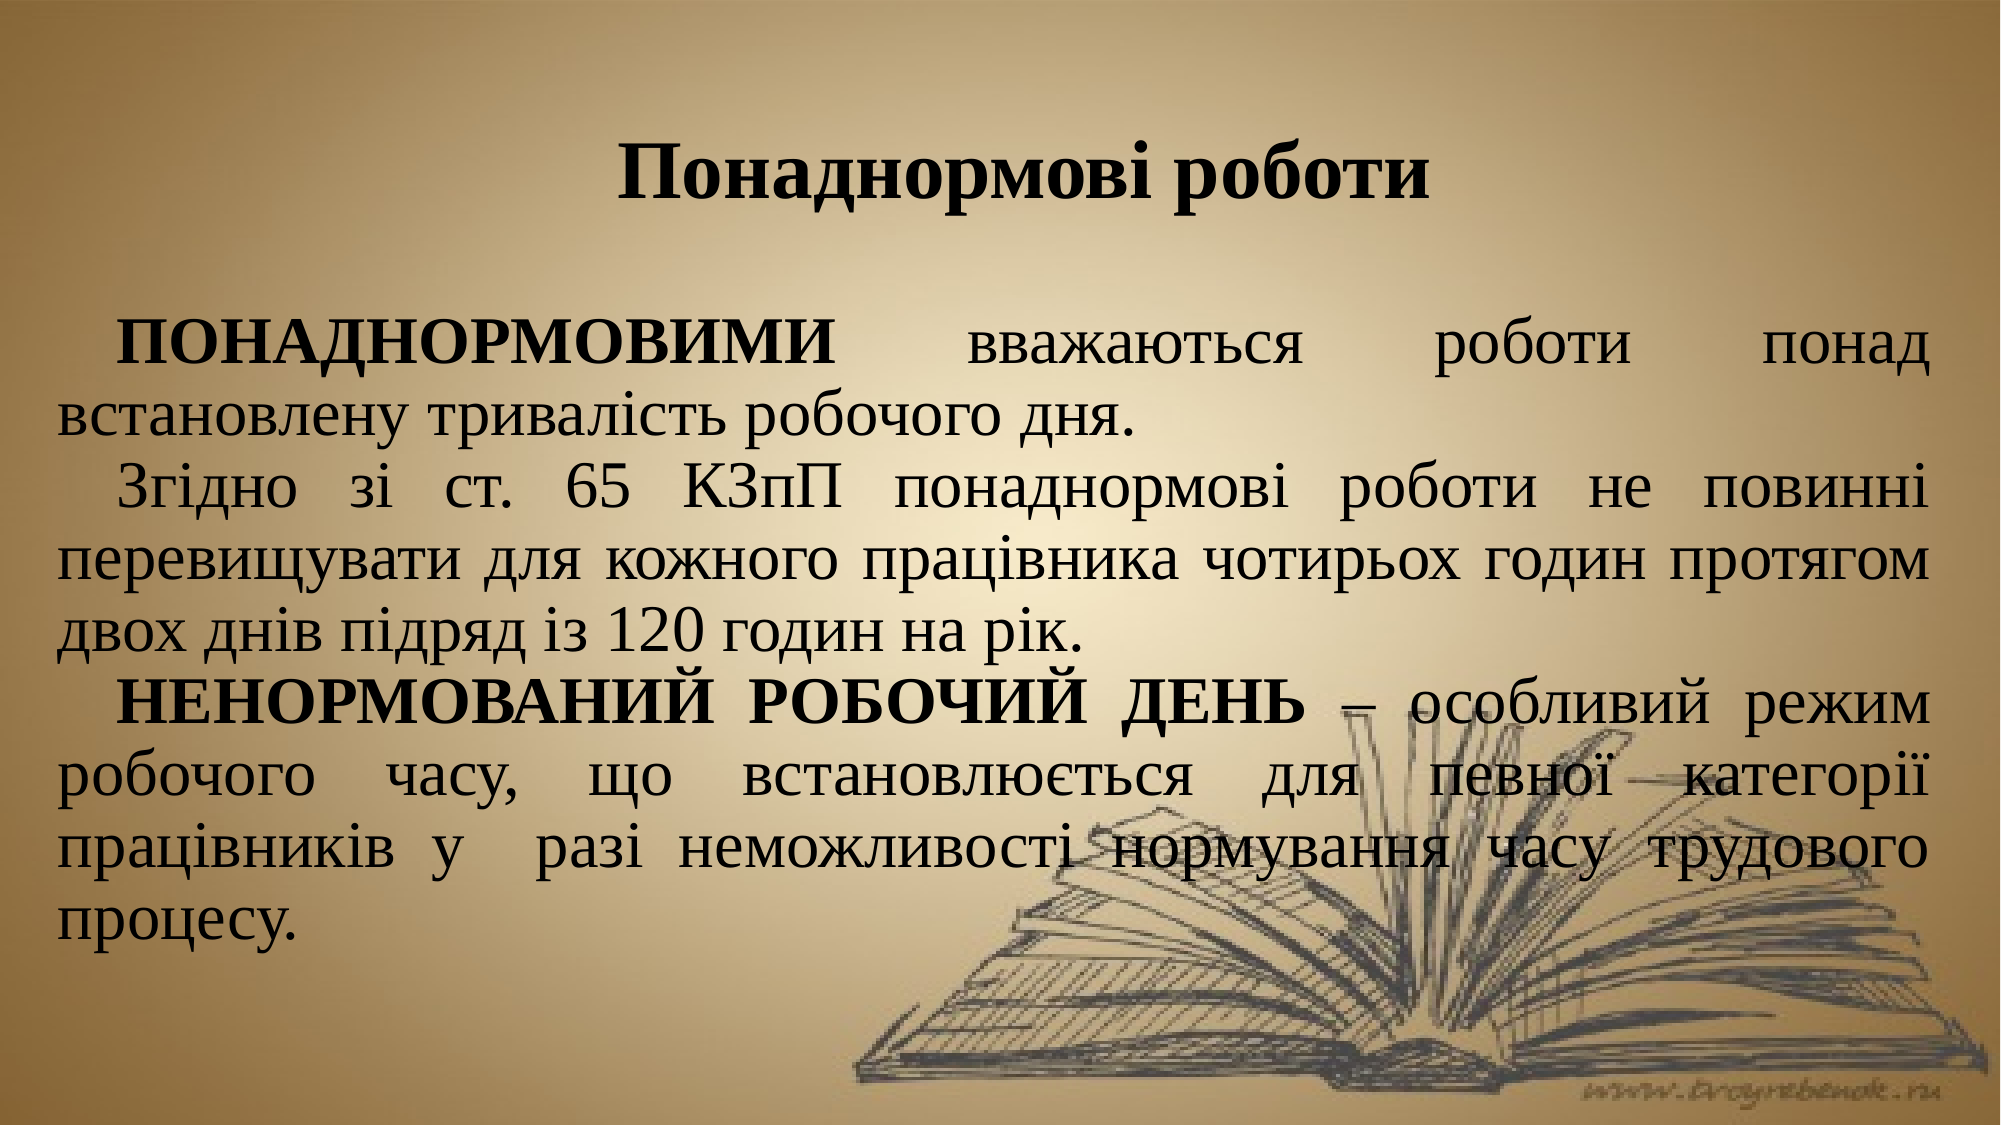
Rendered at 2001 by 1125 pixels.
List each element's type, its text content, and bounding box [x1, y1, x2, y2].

picture [0, 0, 2001, 1125]
list Понаднормові роботи ПОНАДНОРМОВИМИ вважаються роботи понад встановлену тривалість робочого дня. Згідно зі ст. 65 КЗпП понаднормові роботи не повинні перевищувати для кожного працівника чотирьох годин протягом двох днів підряд із 120 годин на рік. НЕНОРМОВАНИЙ РОБОЧИЙ ДЕНЬ – особливий режим робочого часу, що встановлюється для певної категорії працівників у разі неможливості нормування часу трудового процесу. [42, 18, 1948, 1083]
